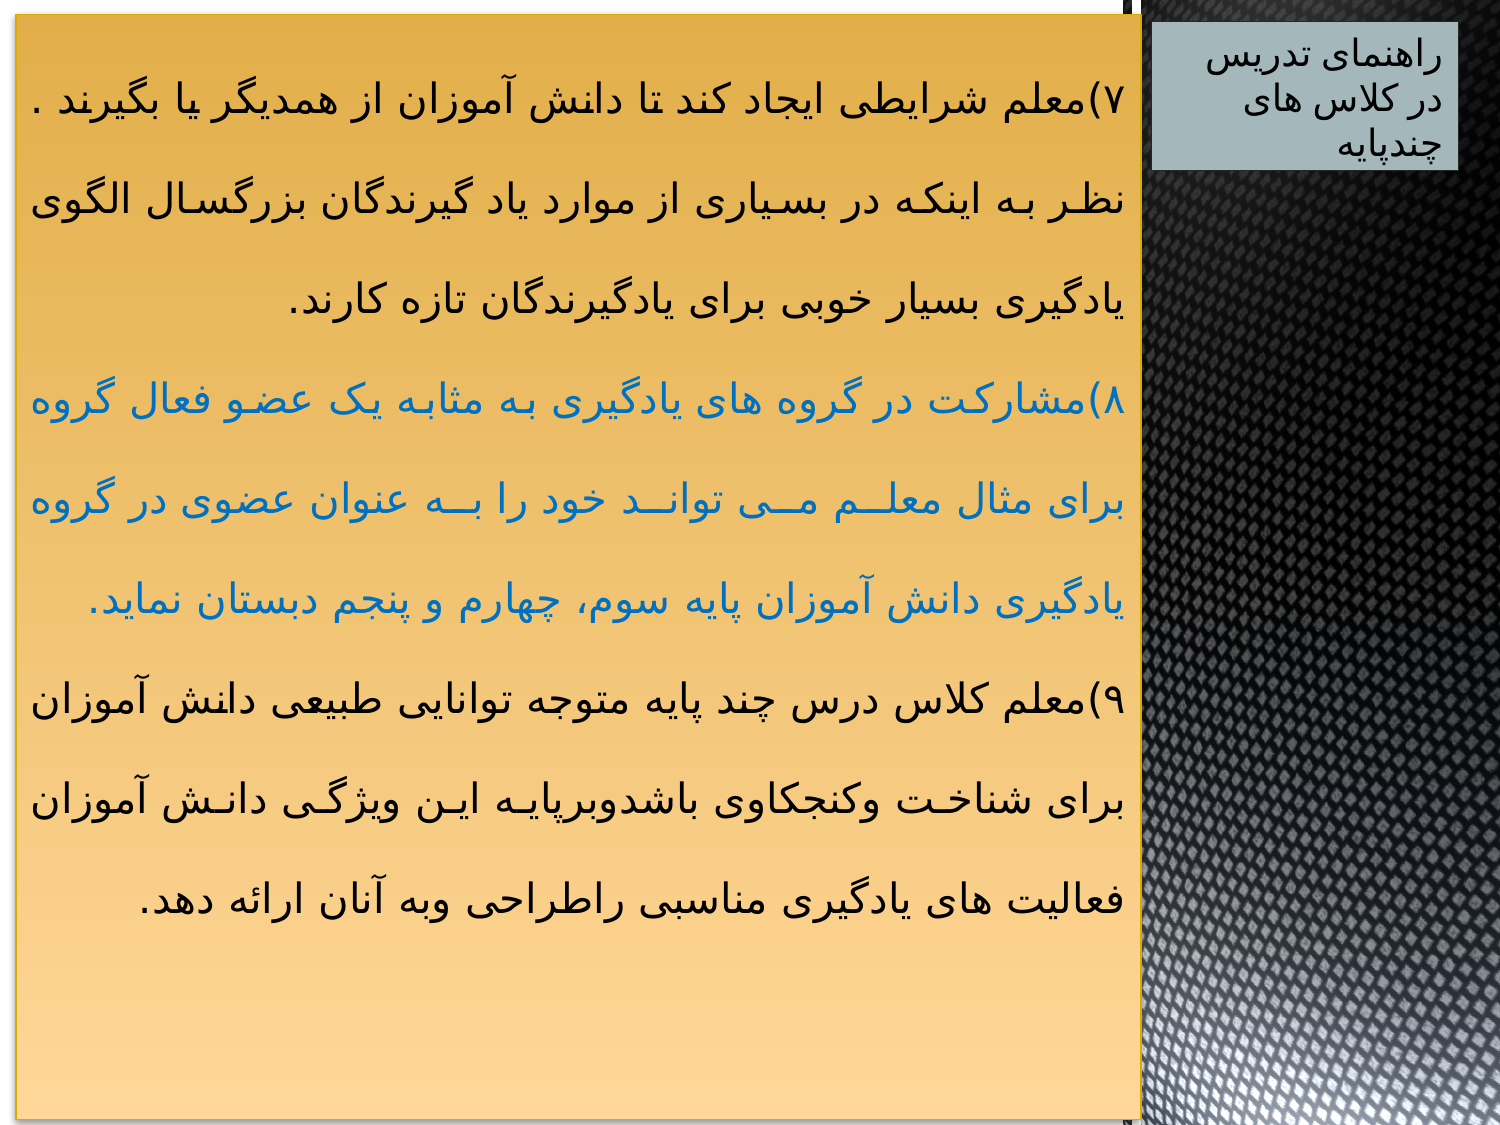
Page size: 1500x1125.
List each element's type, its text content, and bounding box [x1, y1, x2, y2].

text_box ۷)معلم شرایطی ایجاد کند تا دانش آموزان از همدیگر یا بگیرند . نظر به اینکه در بسیاری از موارد یاد گیرندگان بزرگسال الگوی یادگیری بسیار خوبی برای یادگیرندگان تازه کارند. ۸)مشارکت در گروه های یادگیری به مثابه یک عضو فعال گروه برای مثال معلم می تواند خود را به عنوان عضوی در گروه یادگیری دانش آموزان پایه سوم، چهارم و پنجم دبستان نماید. ۹)معلم کلاس درس چند پایه متوجه توانایی طبیعی دانش آموزان برای شناخت وکنجکاوی باشدوبرپایه این ویژگی دانش آموزان فعالیت های یادگیری مناسبی راطراحی وبه آنان ارائه دهد. [15, 14, 1142, 1120]
text_box راهنمای تدریس در کلاس های چندپایه [1151, 21, 1459, 171]
picture [1123, 0, 1500, 1125]
